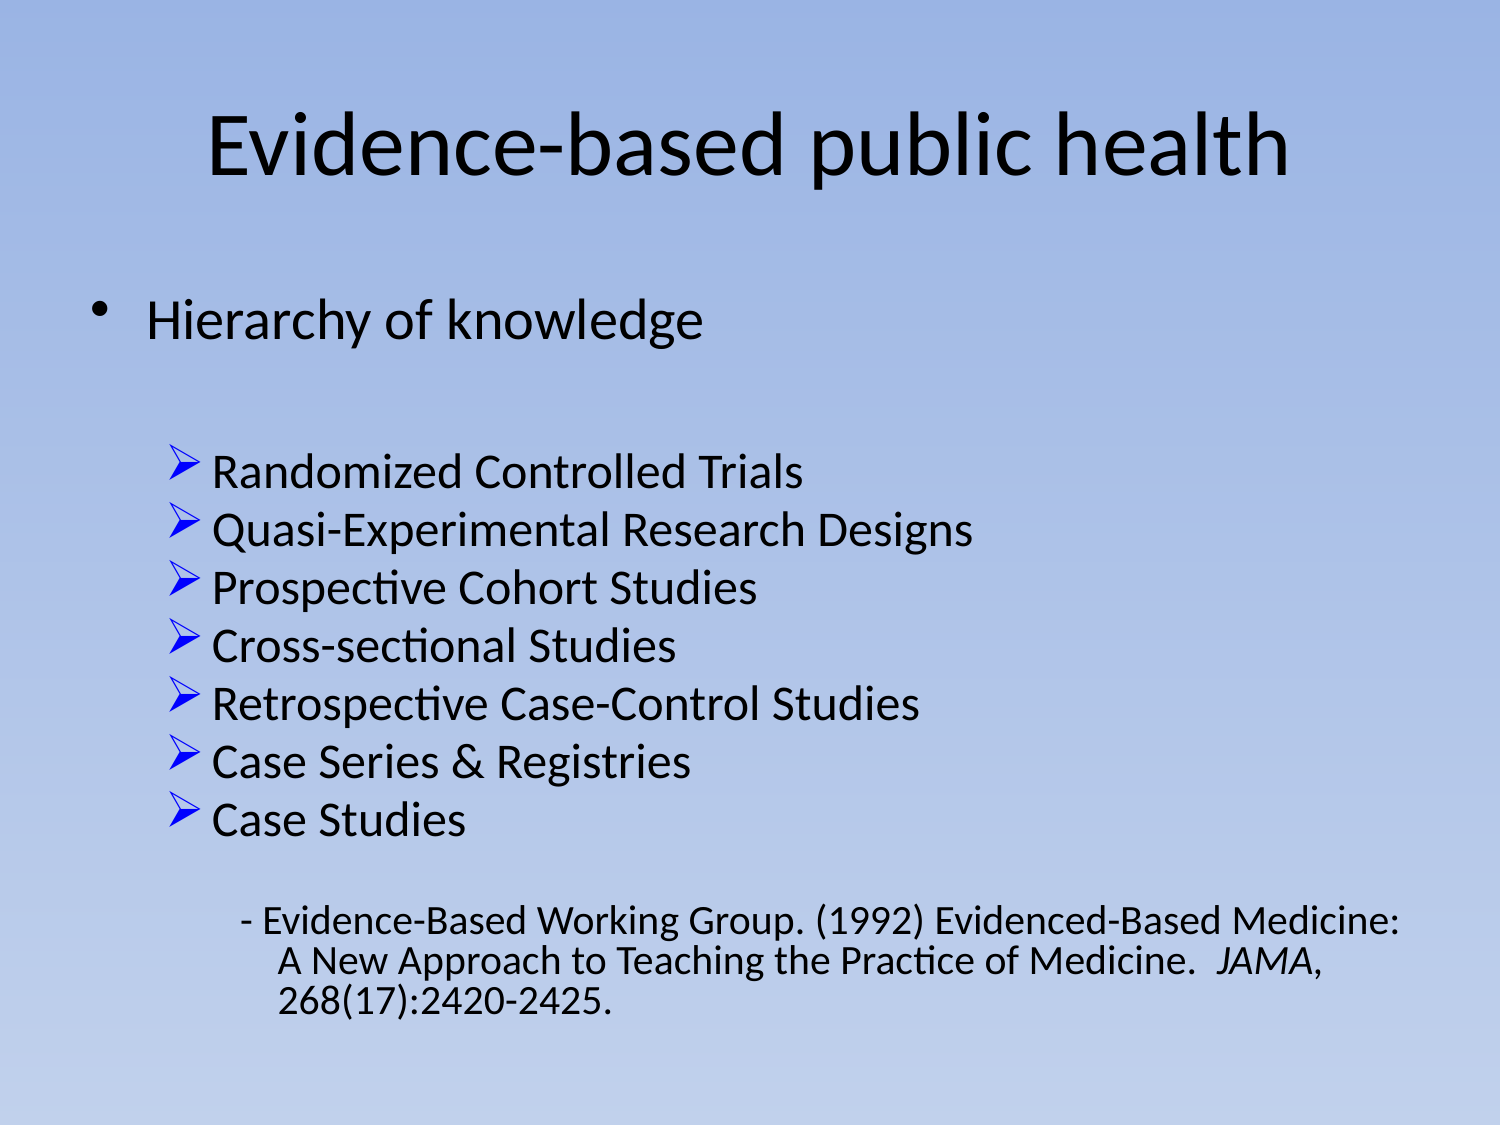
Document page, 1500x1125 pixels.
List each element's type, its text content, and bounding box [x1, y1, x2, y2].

title Evidence-based public health [75, 45, 1425, 233]
list Hierarchy of knowledge Randomized Controlled Trials Quasi-Experimental Research Designs Prospective Cohort Studies Cross-sectional Studies Retrospective Case-Control Studies Case Series & Registries Case Studies - Evidence-Based Working Group. (1992) Evidenced-Based Medicine: A New Approach to Teaching the Practice of Medicine. JAMA, 268(17):2420-2425. [75, 287, 1425, 1050]
